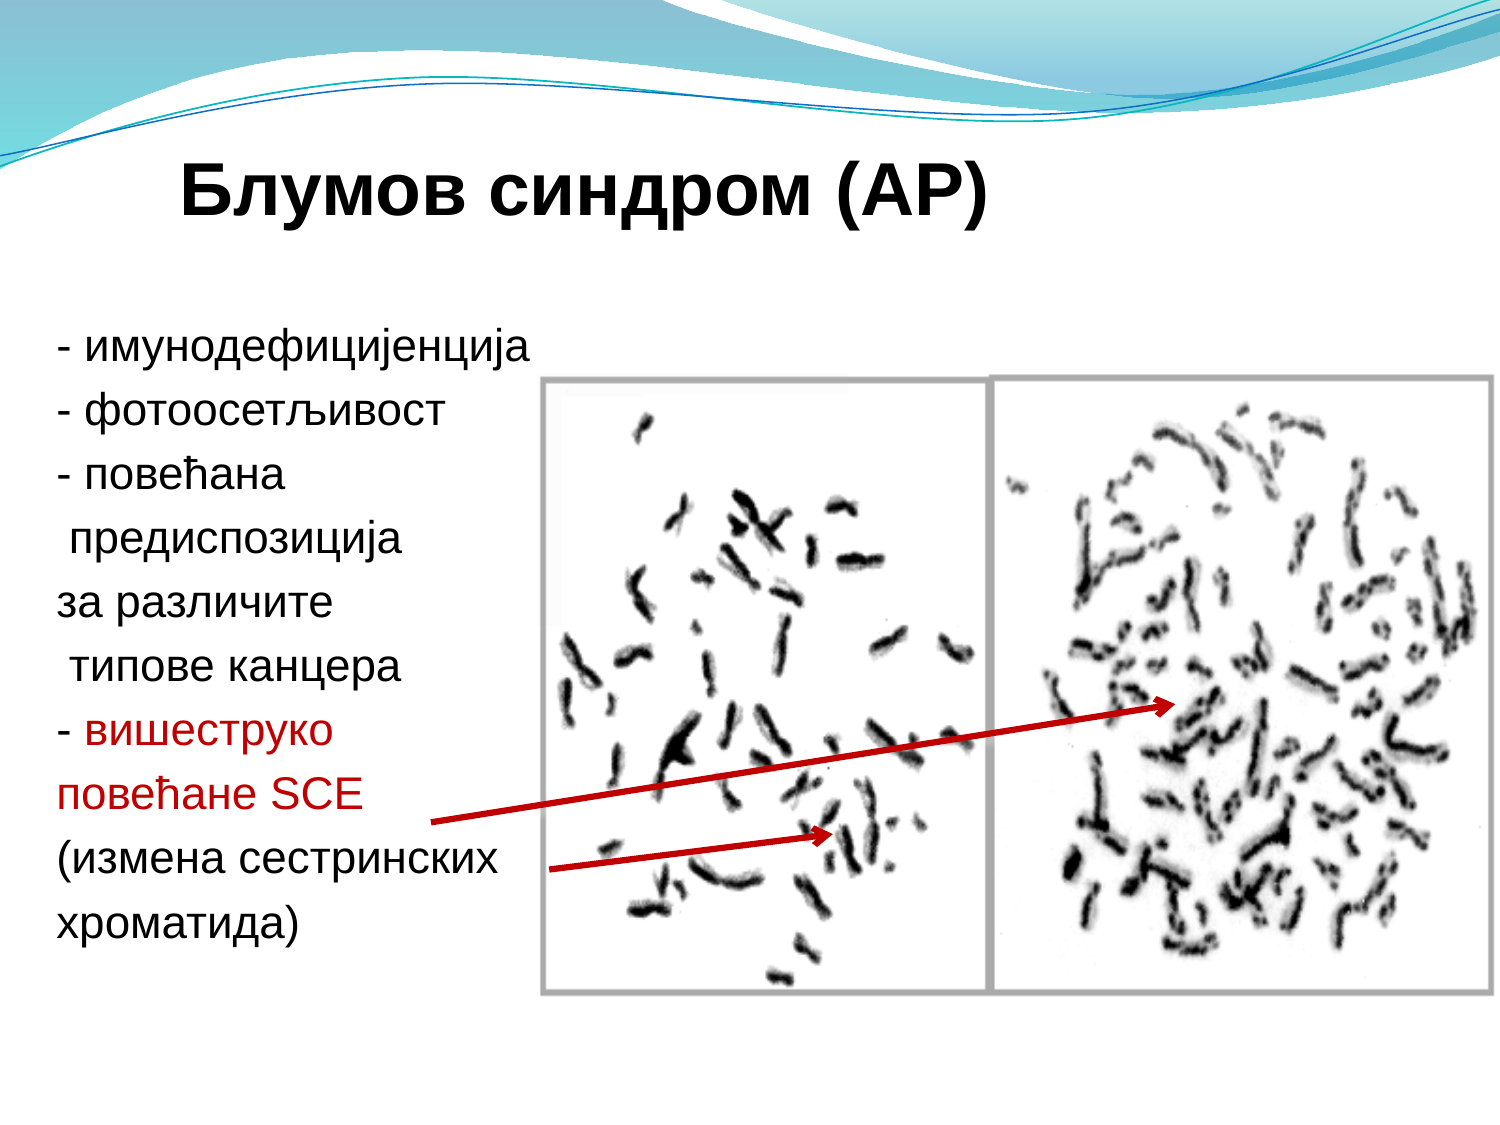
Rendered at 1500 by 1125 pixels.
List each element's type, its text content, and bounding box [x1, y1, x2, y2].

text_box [548, 835, 833, 870]
list - имунодефицијенција - фотоосетљивост - повећана предиспозиција за различите типове канцера - вишеструко повећане SCE (измена сестринских хроматида) [41, 243, 1425, 1038]
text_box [430, 703, 1176, 823]
title Блумов синдром (АР) [100, 42, 1451, 231]
picture [537, 373, 1500, 1004]
